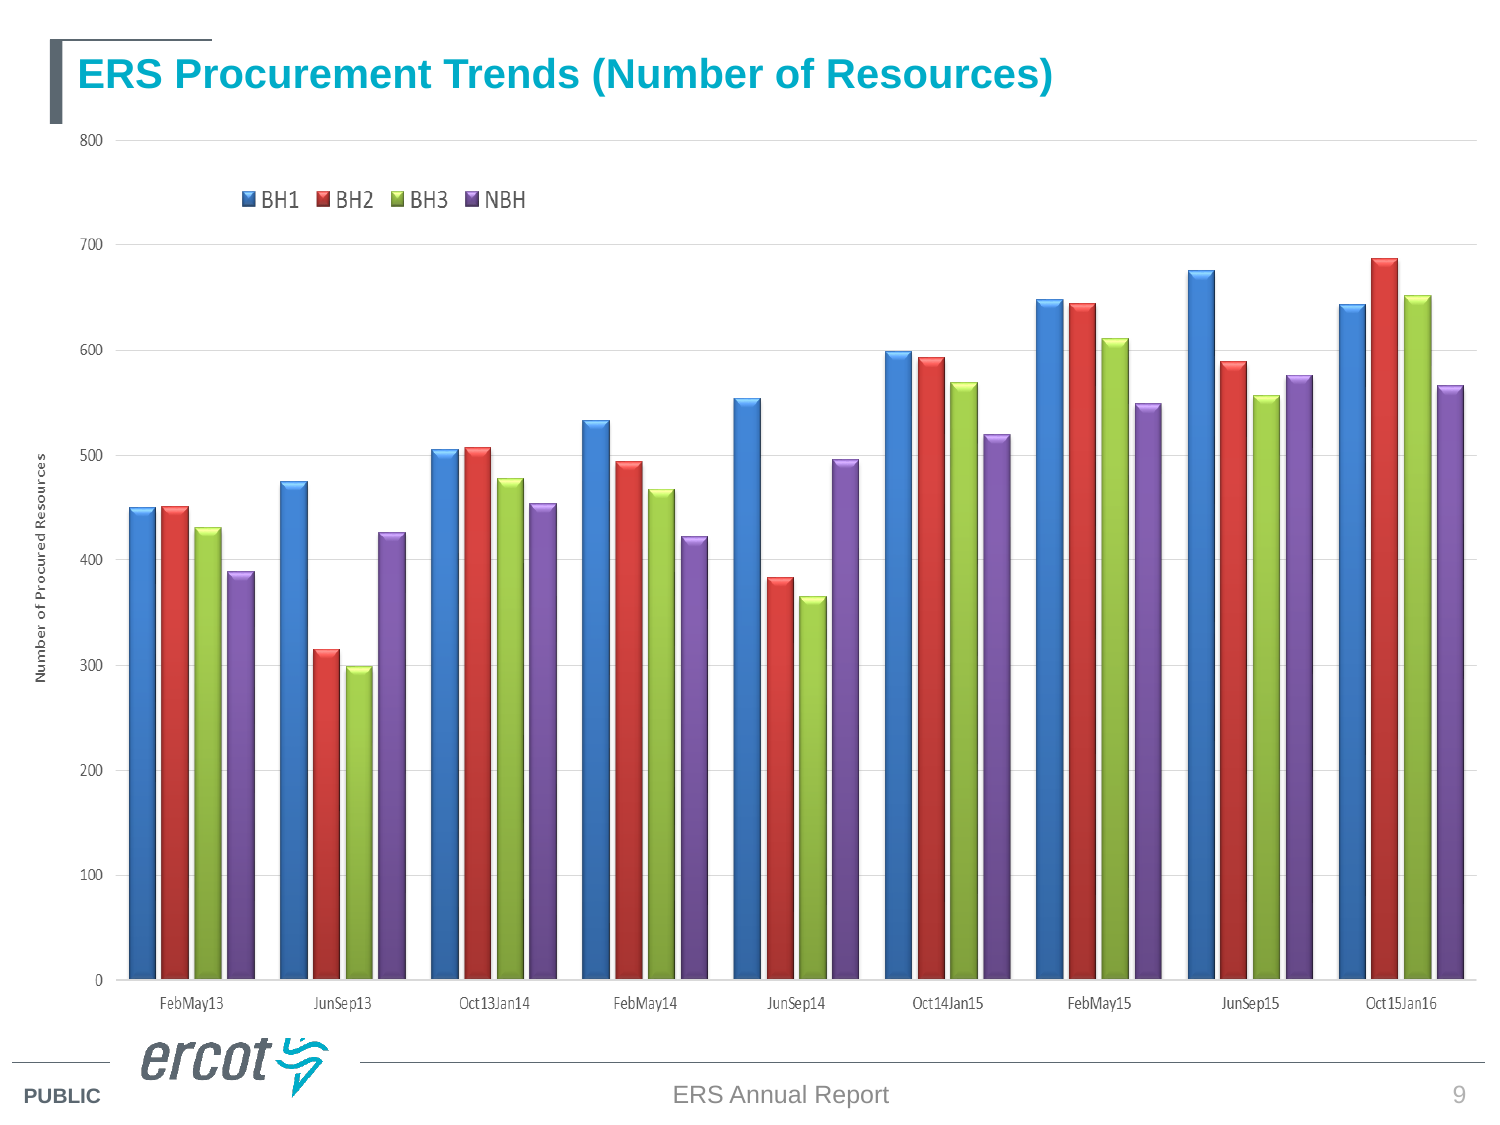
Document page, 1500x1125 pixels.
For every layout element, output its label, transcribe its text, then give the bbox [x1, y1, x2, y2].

footer ERS Annual Report [450, 1074, 1113, 1113]
slide_number 9 [1437, 1076, 1475, 1112]
picture [24, 124, 1493, 1100]
title ERS Procurement Trends (Number of Resources) [62, 39, 1450, 124]
